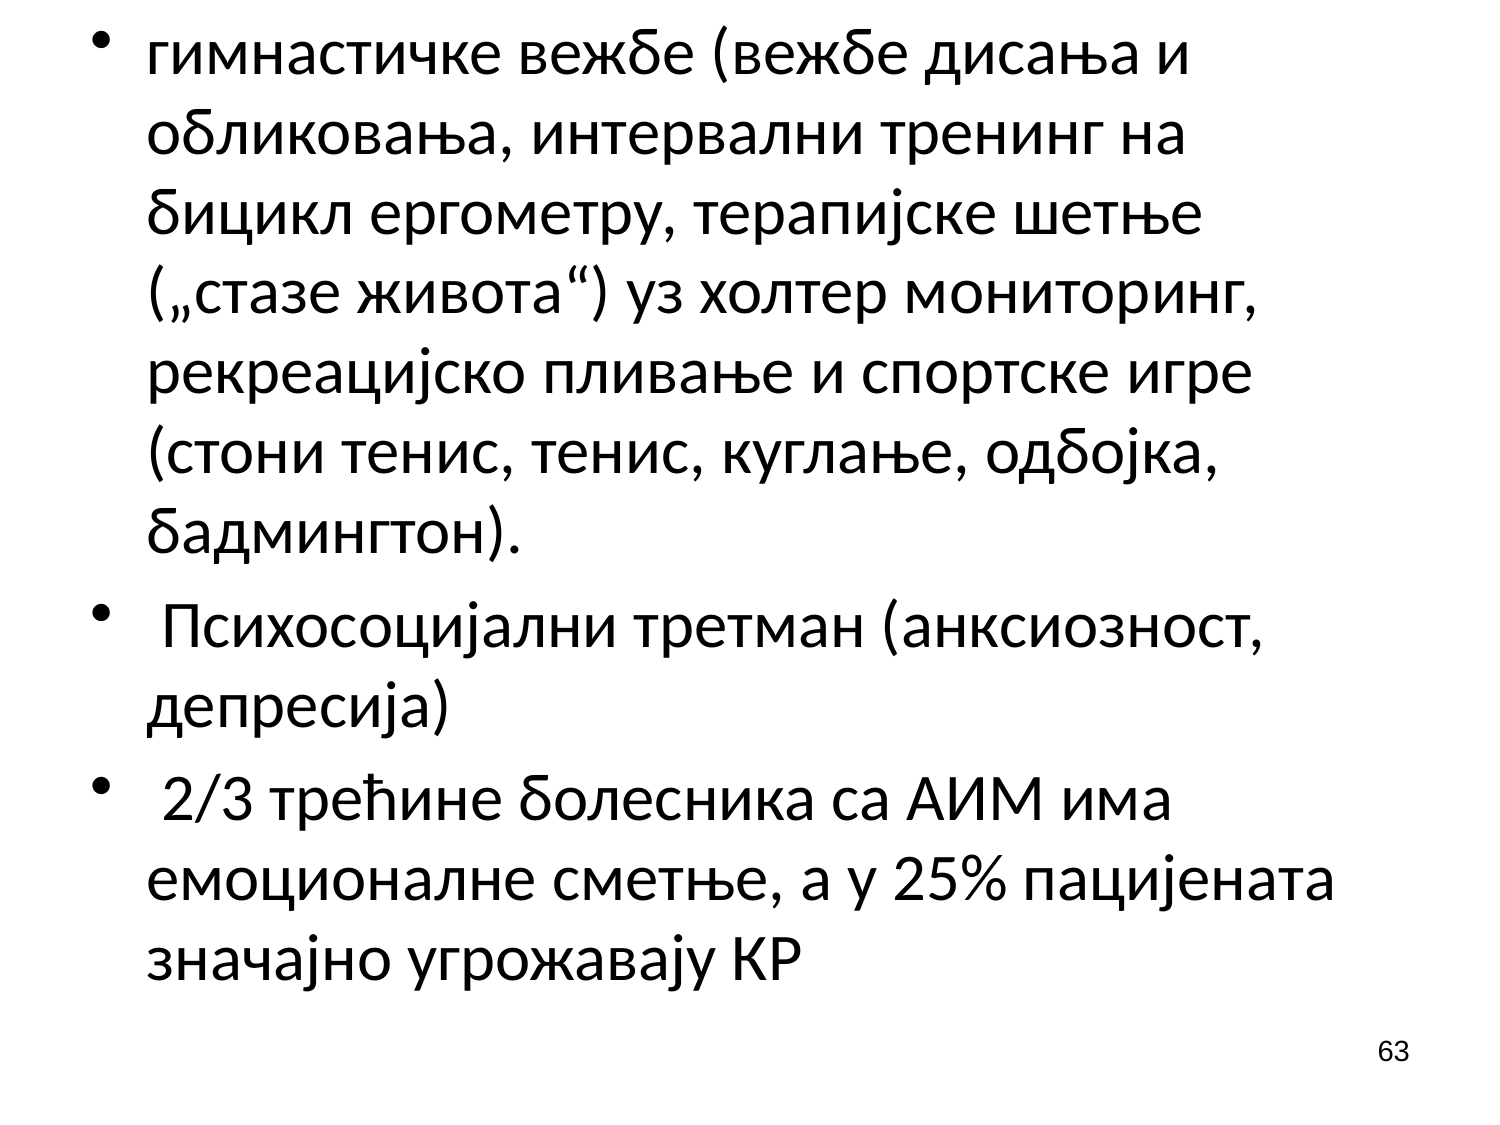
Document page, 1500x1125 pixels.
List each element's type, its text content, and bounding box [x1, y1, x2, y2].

list гимнастичке вежбе (вежбе дисања и обликовања, интервални тренинг на бицикл ергометру, терапијске шетње („стазе живота“) уз холтер мониторинг, рекреацијско пливање и спортске игре (стони тенис, тенис, куглање, одбојка, бадмингтон). Психосоцијални третман (анксиозност, депресија) 2/3 трећине болесника са АИМ има емоционалне сметње, а у 25% пацијената значајно угрожавају КР [75, 0, 1425, 1005]
slide_number 63 [1074, 1024, 1425, 1103]
